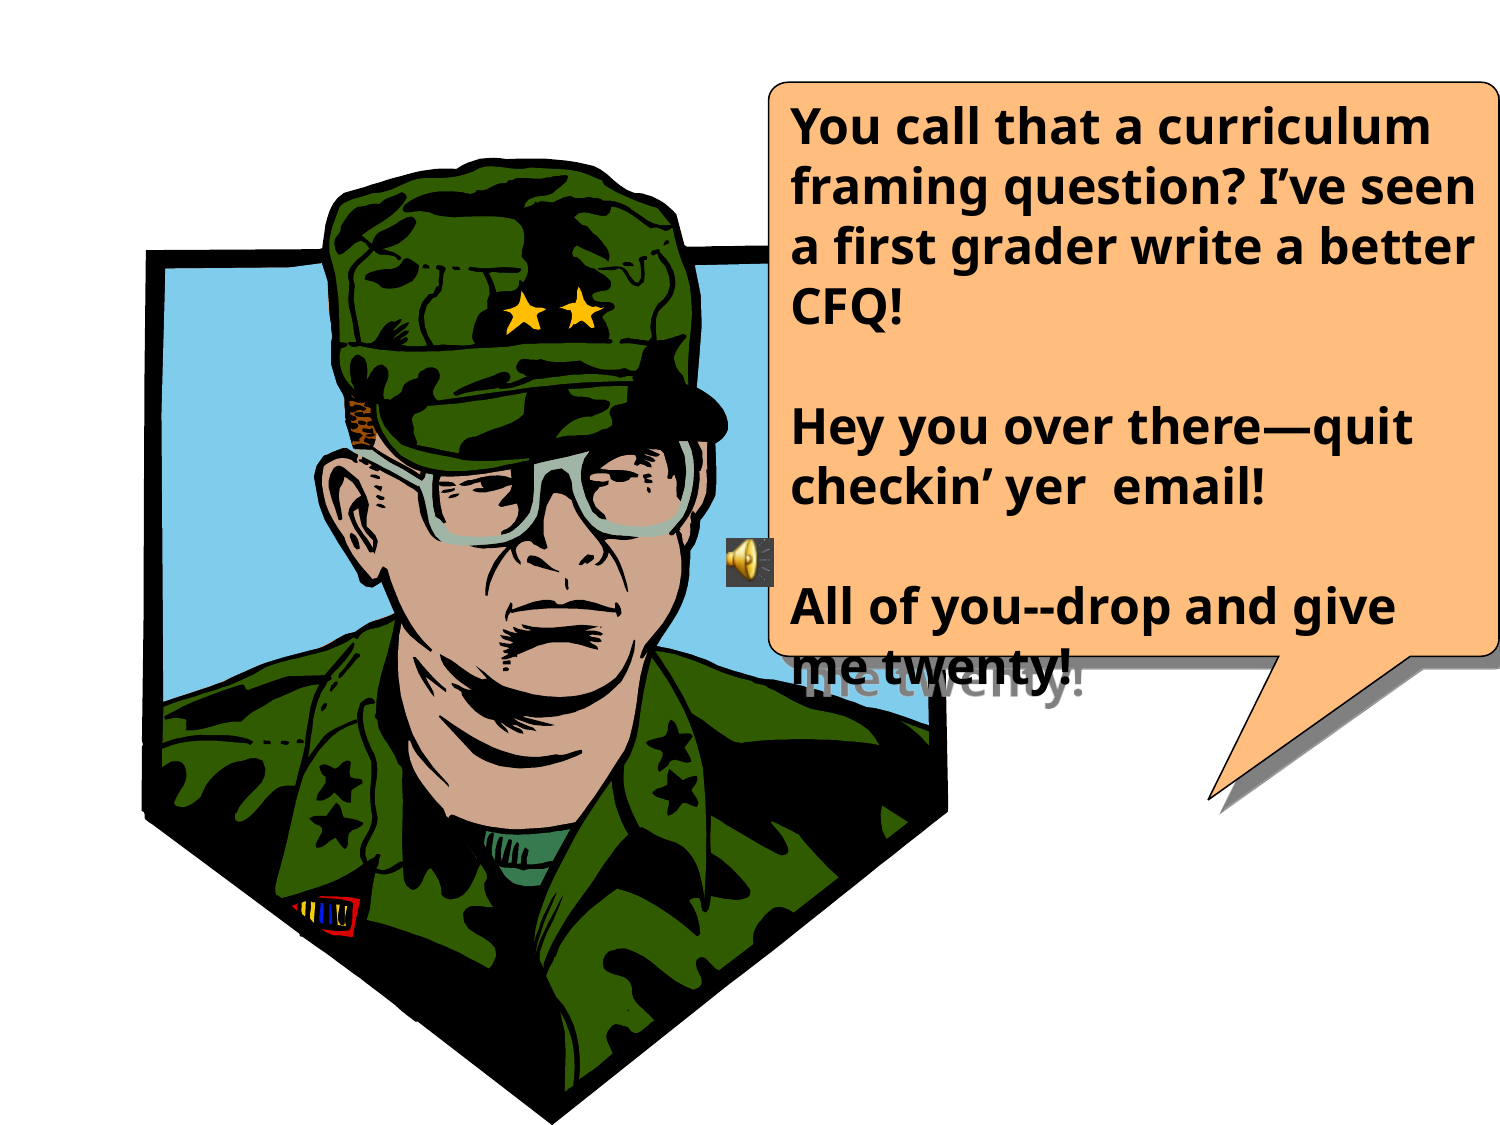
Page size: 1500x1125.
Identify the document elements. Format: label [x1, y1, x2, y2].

picture [724, 537, 776, 588]
text_box [0, 0, 1500, 1125]
